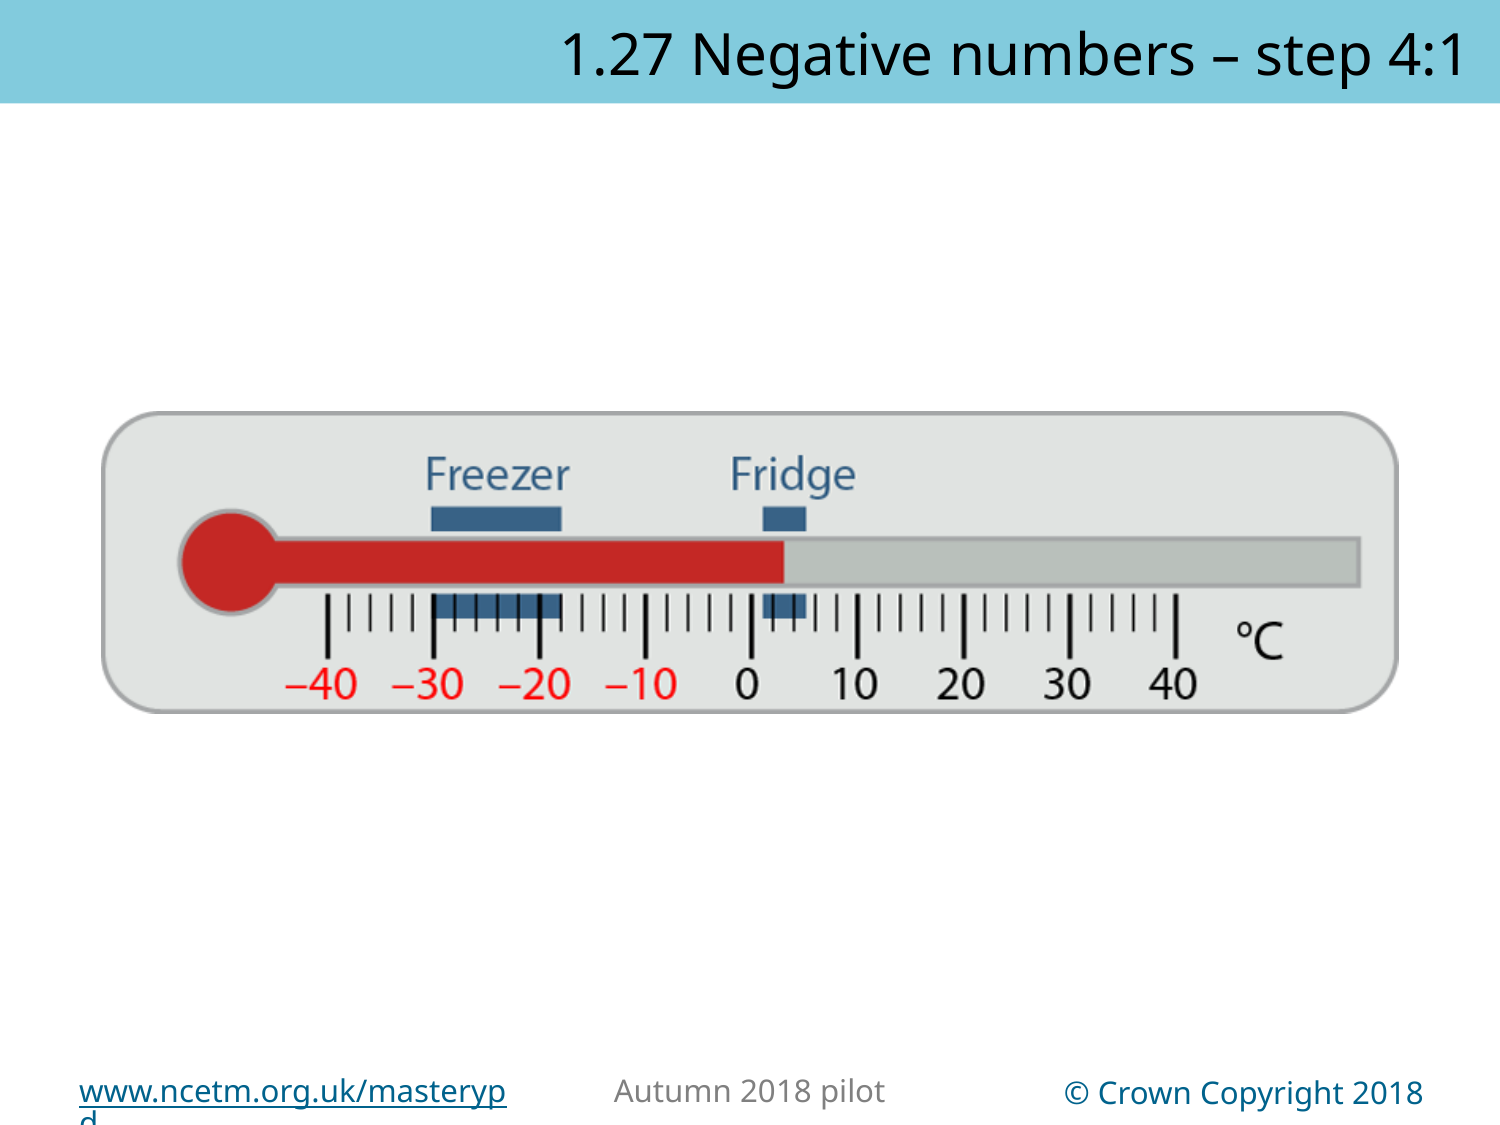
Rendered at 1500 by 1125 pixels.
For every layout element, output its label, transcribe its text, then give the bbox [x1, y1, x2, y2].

list 1.27 Negative numbers – step 4:1 [0, 0, 1500, 104]
picture [101, 411, 1399, 714]
